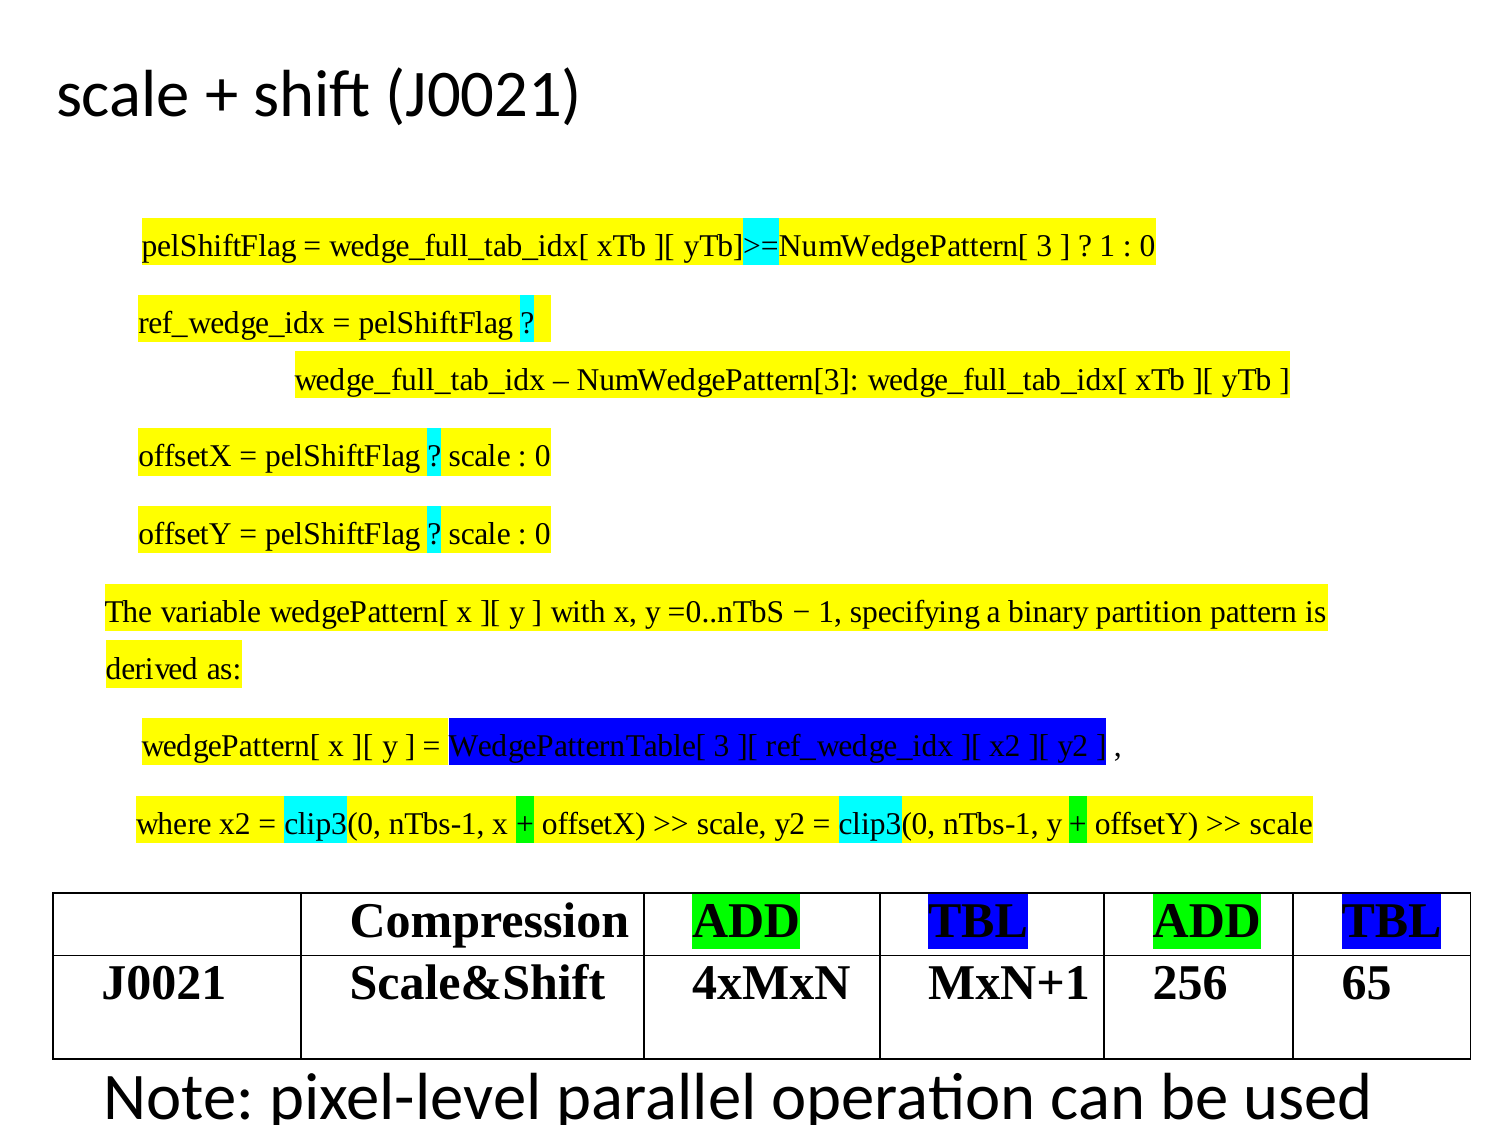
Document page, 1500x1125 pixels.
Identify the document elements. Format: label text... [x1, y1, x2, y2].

table_header Compression [302, 894, 643, 955]
table_header ADD [645, 894, 879, 955]
table_header TBL [1294, 894, 1470, 955]
table_cell 65 [1294, 956, 1470, 1058]
picture [0, 196, 1329, 853]
table_header TBL [881, 894, 1103, 955]
table_cell 256 [1105, 956, 1292, 1058]
text_box Note: pixel-level parallel operation can be used [88, 1045, 1500, 1125]
table_cell MxN+1 [881, 956, 1103, 1058]
table_cell Scale&Shift [302, 956, 643, 1058]
table_cell J0021 [54, 956, 300, 1058]
table_header ADD [1105, 894, 1292, 955]
table_header [54, 894, 300, 955]
text_box scale + shift (J0021) [41, 42, 1500, 138]
table_cell 4xMxN [645, 956, 879, 1058]
